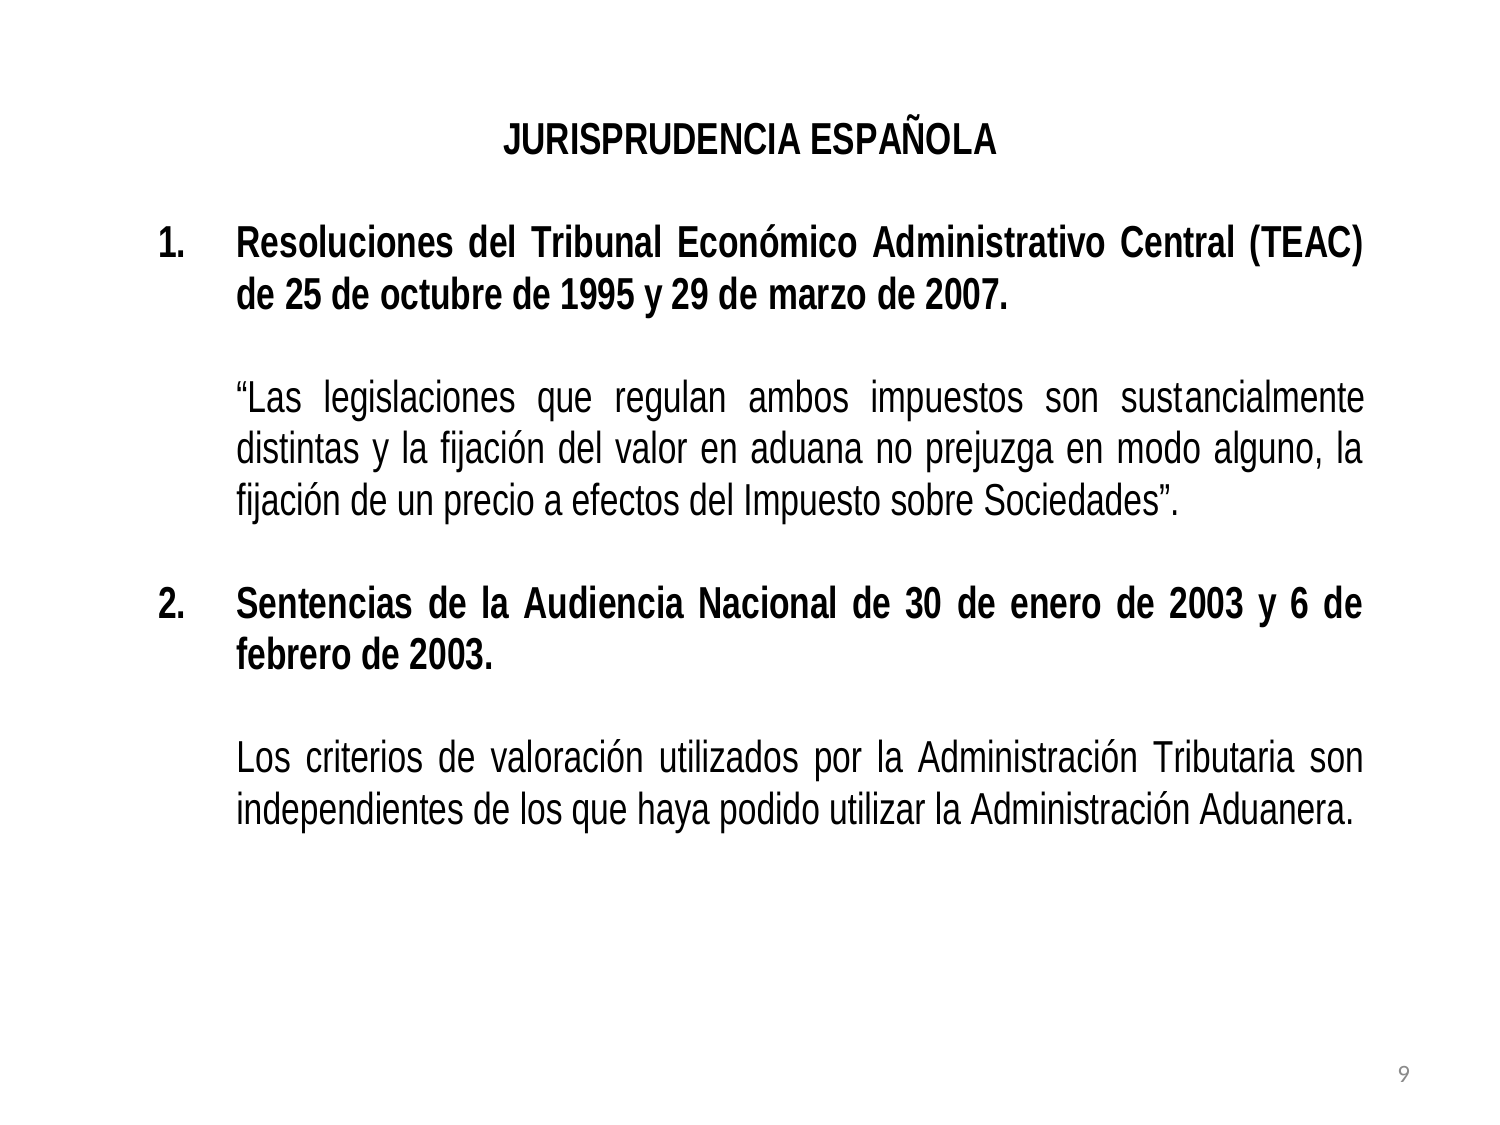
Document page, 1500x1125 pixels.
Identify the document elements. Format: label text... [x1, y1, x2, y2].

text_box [135, 113, 1365, 835]
slide_number 9 [1074, 1042, 1425, 1103]
